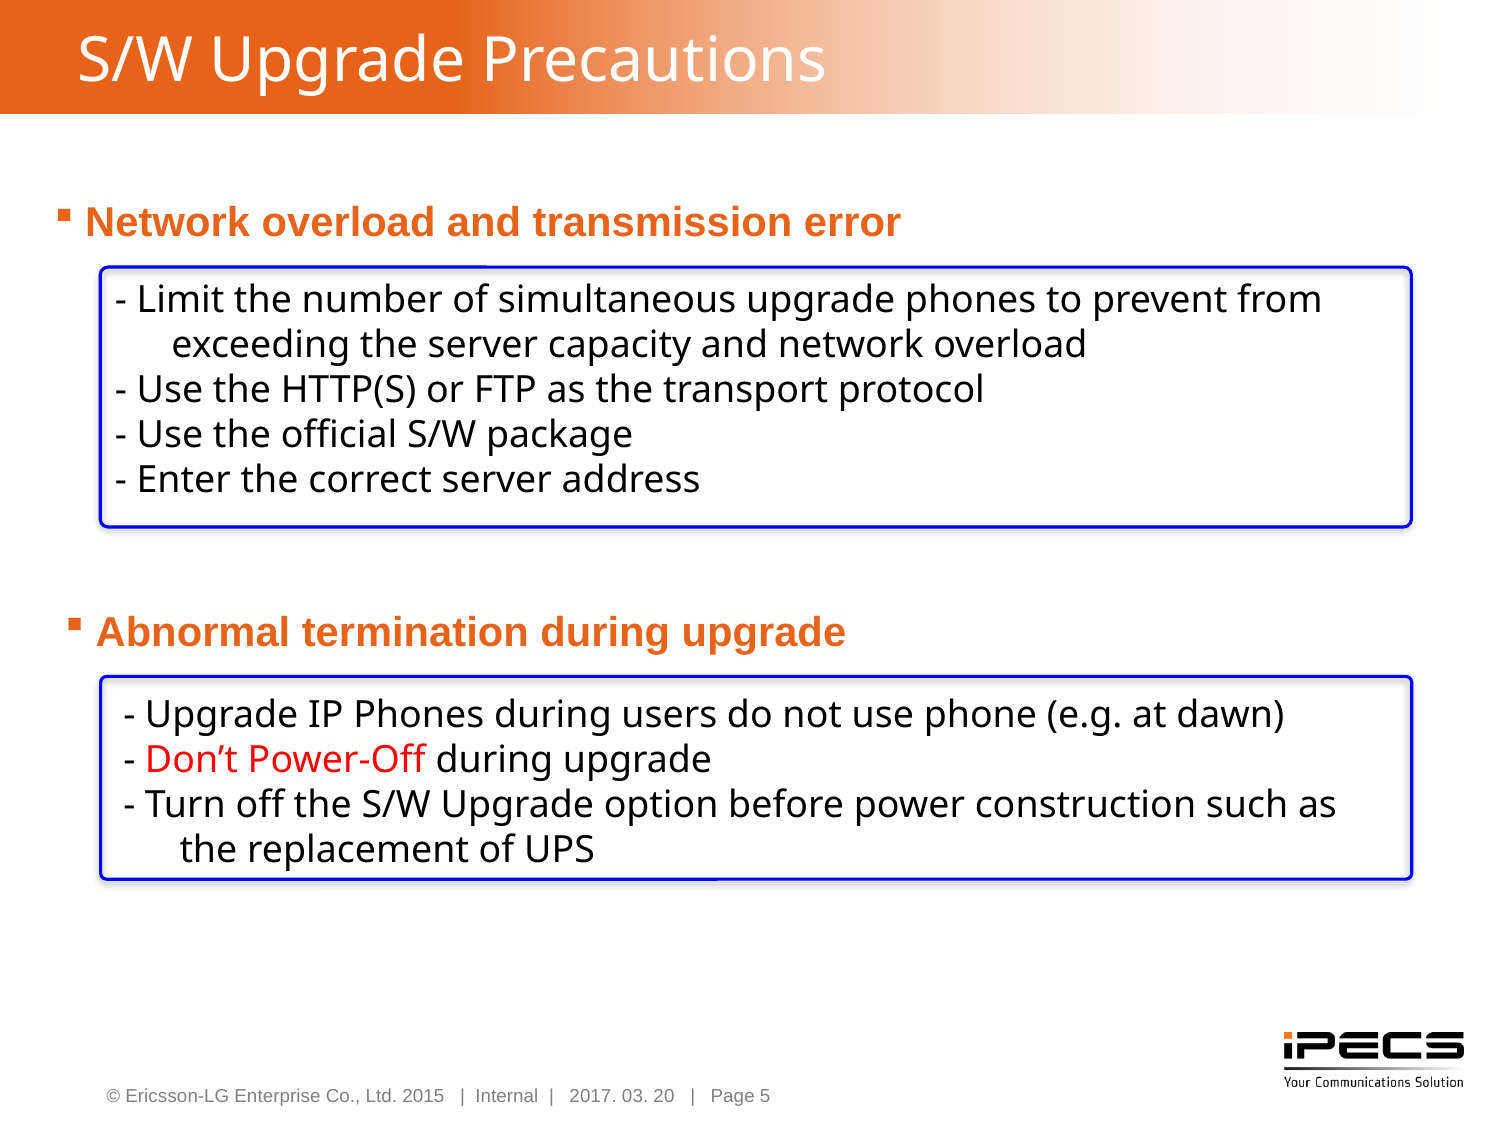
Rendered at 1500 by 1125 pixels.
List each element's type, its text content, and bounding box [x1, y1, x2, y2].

text_box Network overload and transmission error [41, 188, 1152, 259]
text_box [99, 675, 1413, 880]
text_box Abnormal termination during upgrade [51, 597, 998, 669]
picture [1284, 1032, 1464, 1087]
text_box [99, 266, 1413, 528]
list S/W Upgrade Precautions [0, 0, 1500, 114]
